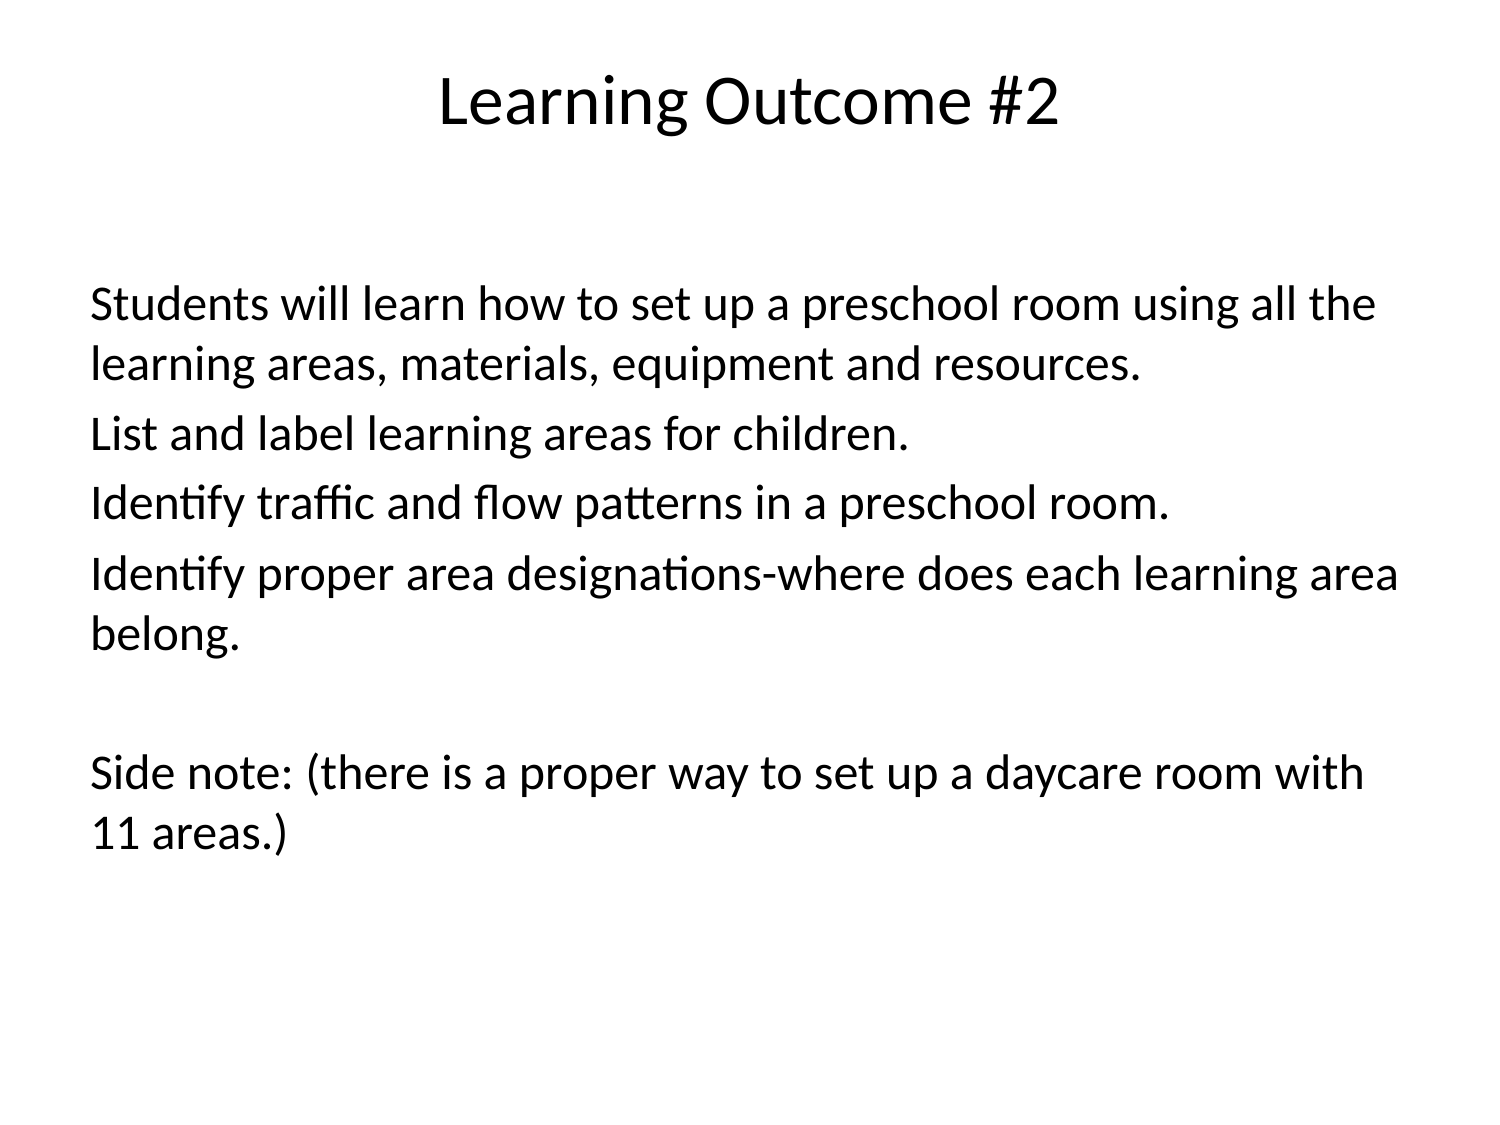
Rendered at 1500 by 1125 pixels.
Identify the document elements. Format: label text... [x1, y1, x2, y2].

title Learning Outcome #2 [75, 45, 1425, 233]
list Students will learn how to set up a preschool room using all the learning areas, materials, equipment and resources. List and label learning areas for children. Identify traffic and flow patterns in a preschool room. Identify proper area designations-where does each learning area belong. Side note: (there is a proper way to set up a daycare room with 11 areas.) [75, 262, 1425, 1005]
